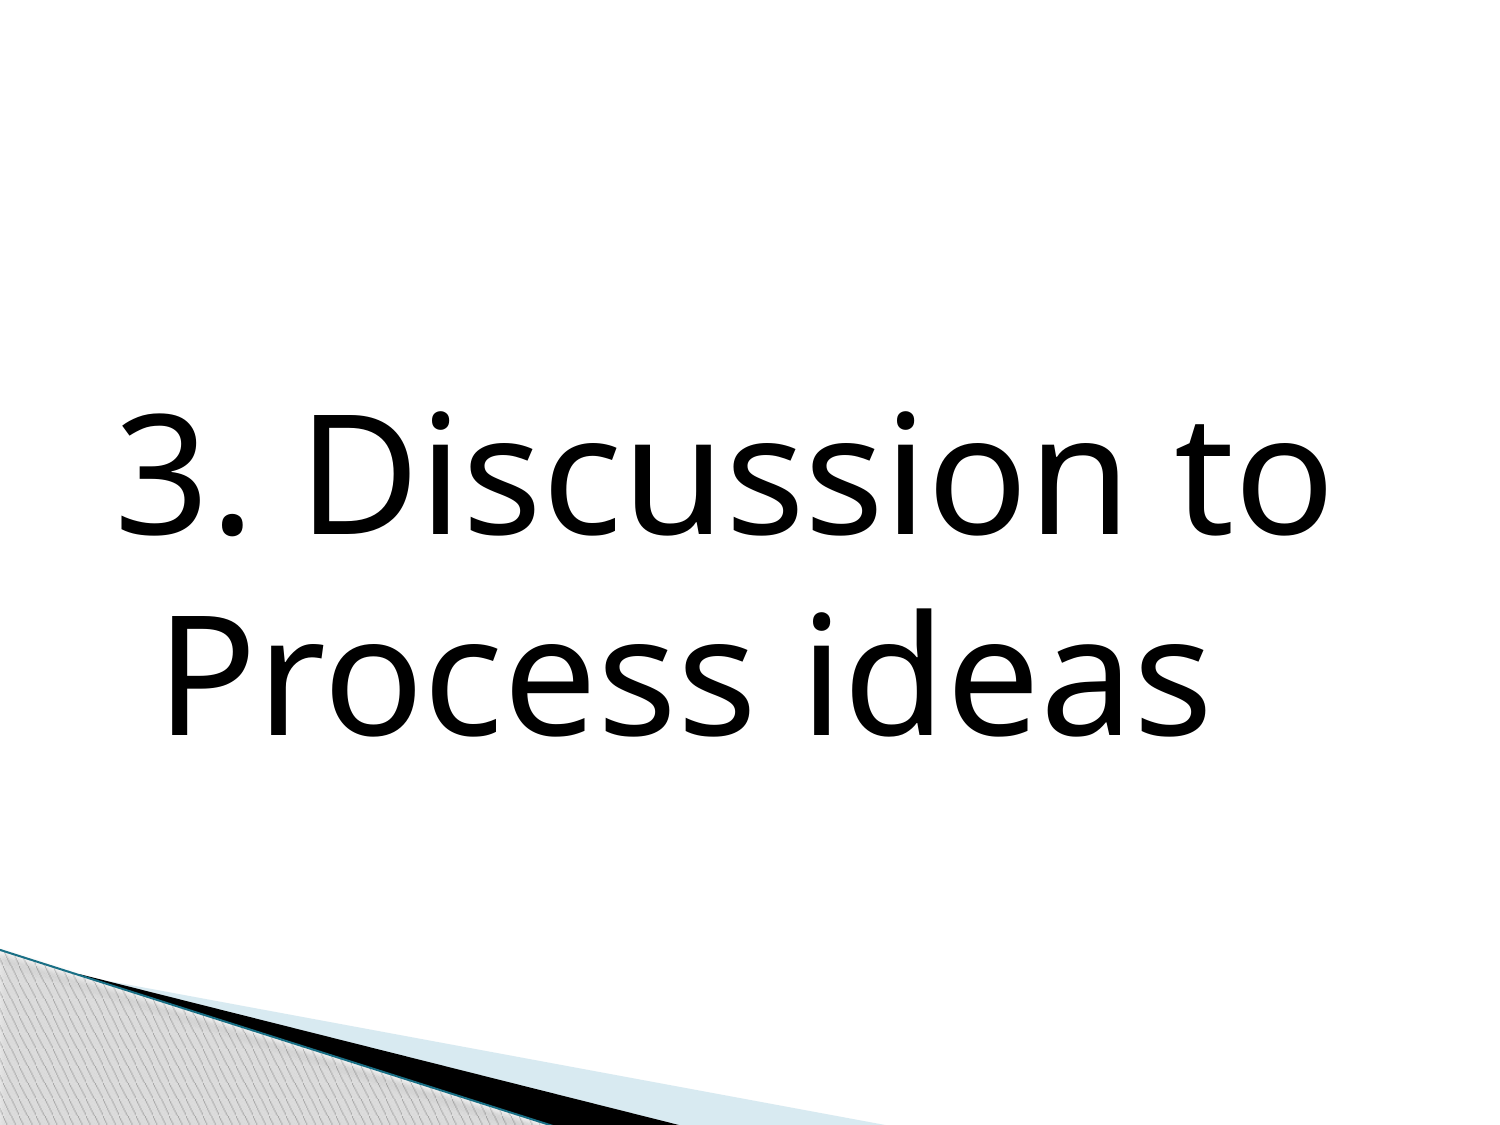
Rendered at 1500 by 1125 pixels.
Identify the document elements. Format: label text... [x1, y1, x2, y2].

list 3. Discussion to Process ideas [82, 152, 1432, 895]
